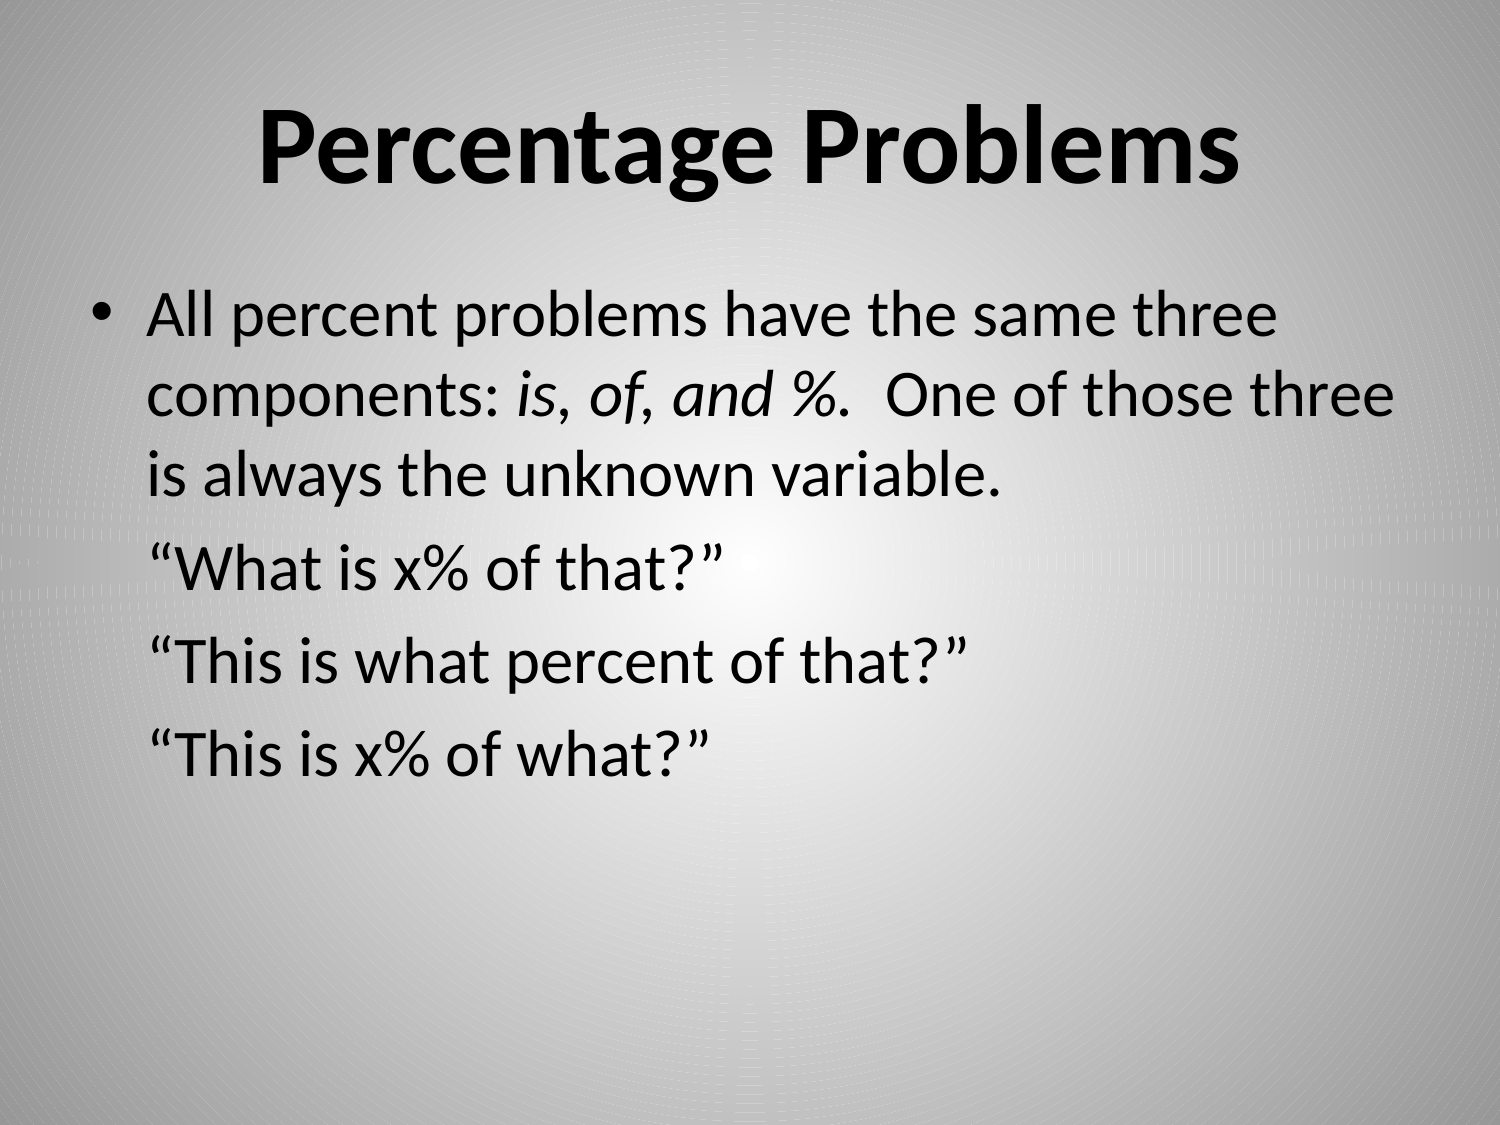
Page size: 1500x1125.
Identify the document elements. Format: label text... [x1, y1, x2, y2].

title Percentage Problems [75, 45, 1425, 233]
list All percent problems have the same three components: is, of, and %. One of those three is always the unknown variable. “What is x% of that?” “This is what percent of that?” “This is x% of what?” [75, 262, 1425, 1005]
